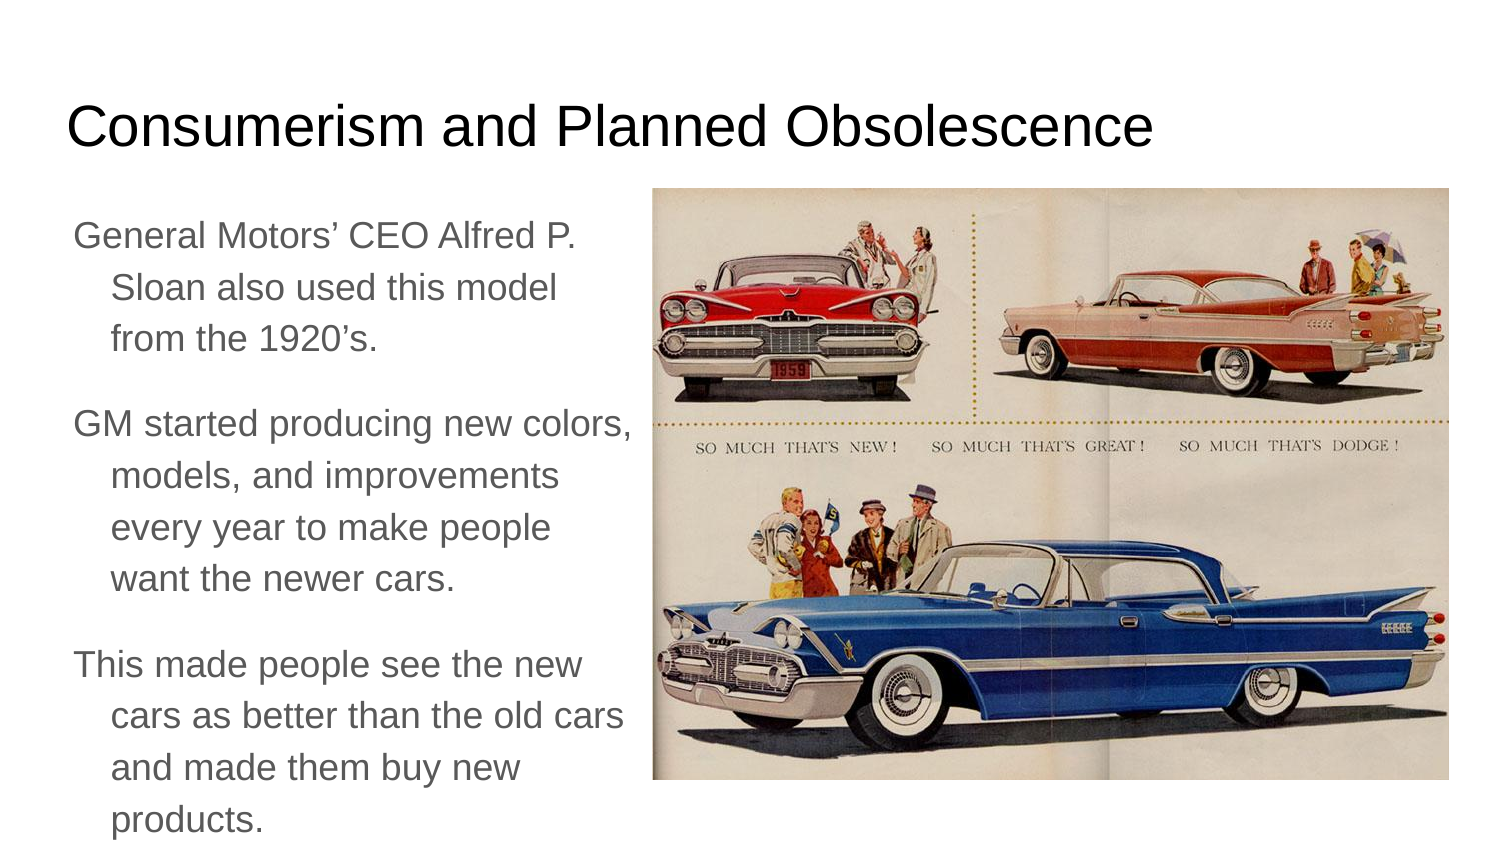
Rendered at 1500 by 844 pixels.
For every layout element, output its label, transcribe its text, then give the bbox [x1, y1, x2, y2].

picture [651, 188, 1450, 781]
list General Motors’ CEO Alfred P. Sloan also used this model from the 1920’s. GM started producing new colors, models, and improvements every year to make people want the newer cars. This made people see the new cars as better than the old cars and made them buy new products. [20, 189, 649, 750]
title Consumerism and Planned Obsolescence [51, 72, 1449, 167]
